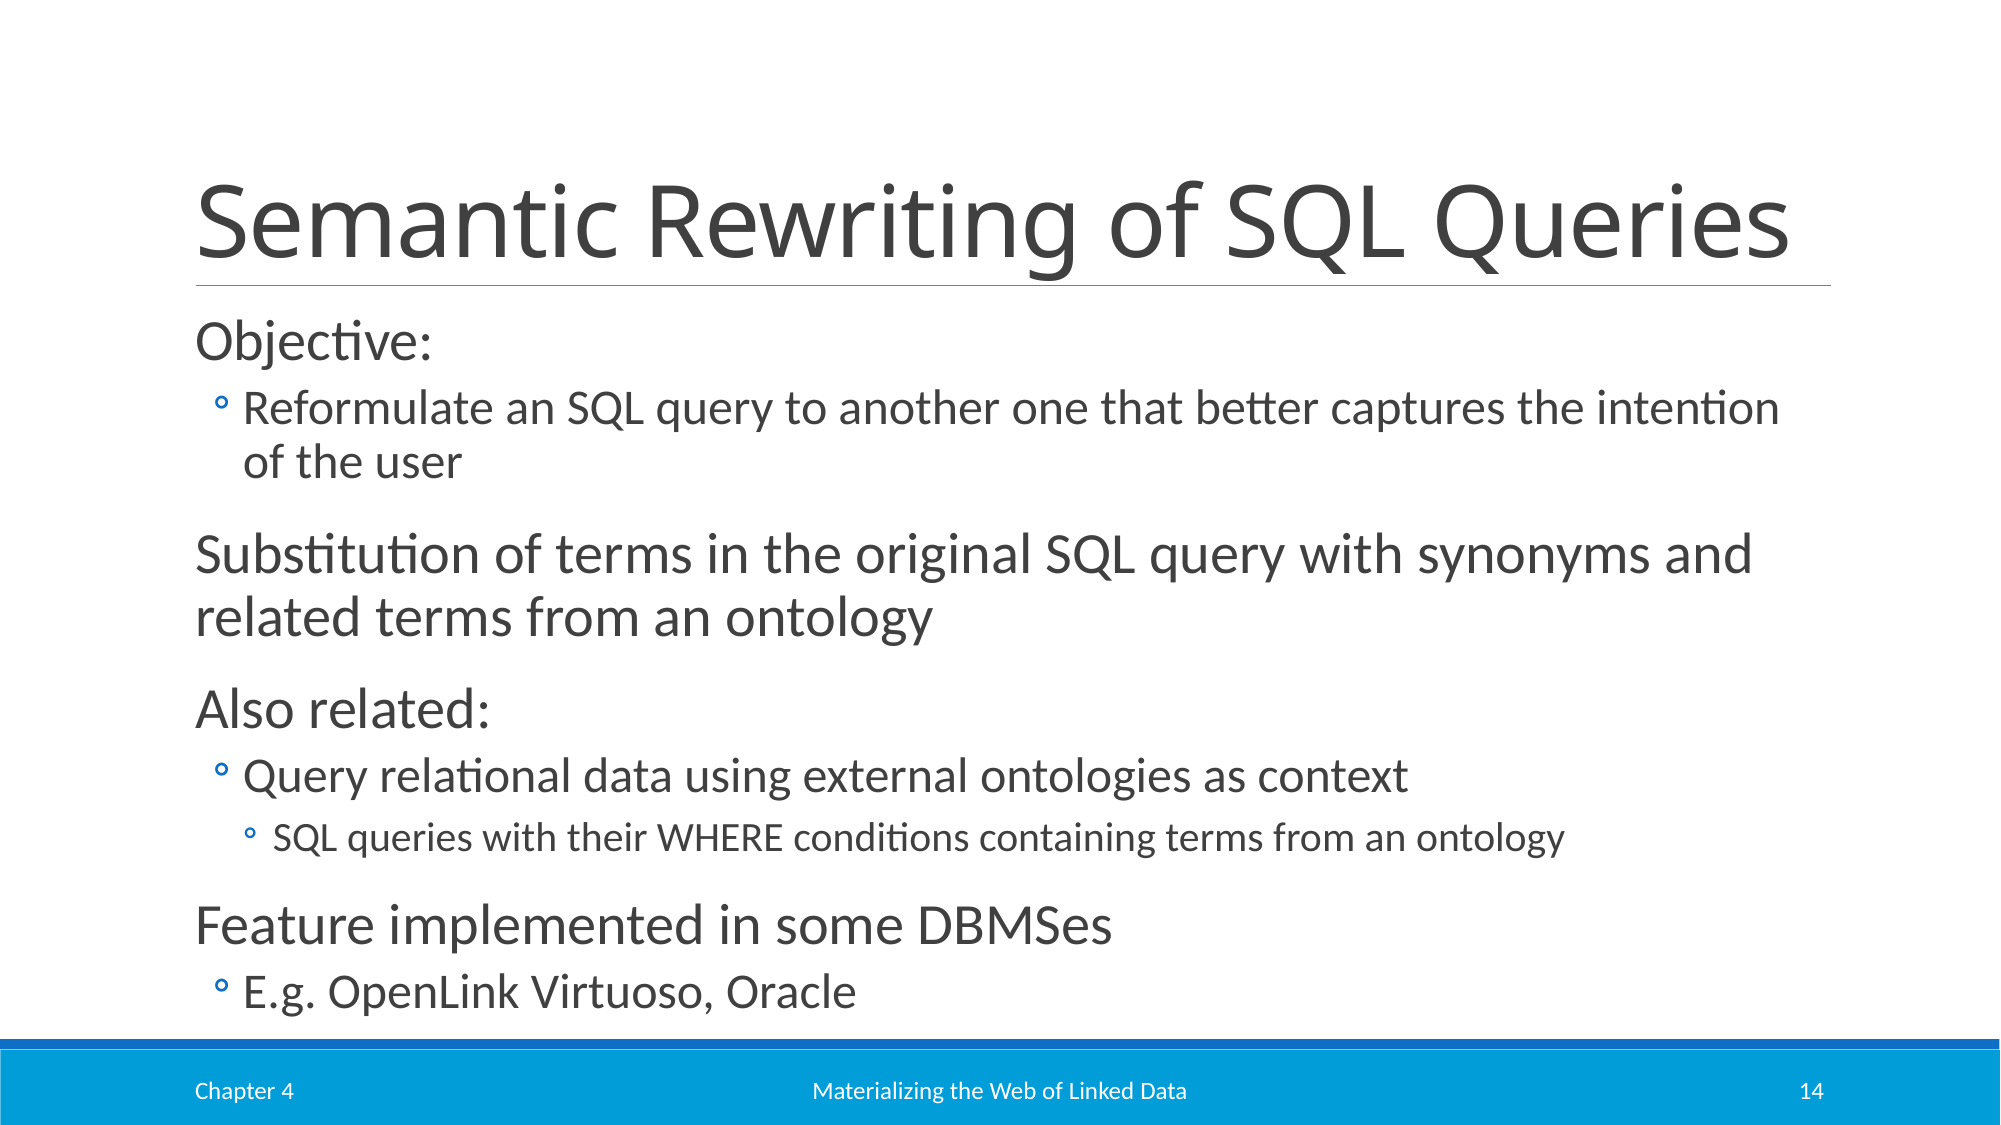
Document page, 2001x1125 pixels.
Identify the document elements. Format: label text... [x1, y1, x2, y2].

slide_number 14 [1624, 1059, 1840, 1120]
title Semantic Rewriting of SQL Queries [180, 47, 1830, 285]
slide_number Chapter 4 [180, 1059, 586, 1120]
footer Materializing the Web of Linked Data [604, 1059, 1396, 1120]
list Objective: Reformulate an SQL query to another one that better captures the intention of the user Substitution of terms in the original SQL query with synonyms and related terms from an ontology Also related: Query relational data using external ontologies as context SQL queries with their WHERE conditions containing terms from an ontology Feature implemented in some DBMSes E.g. OpenLink Virtuoso, Oracle [180, 302, 1830, 963]
